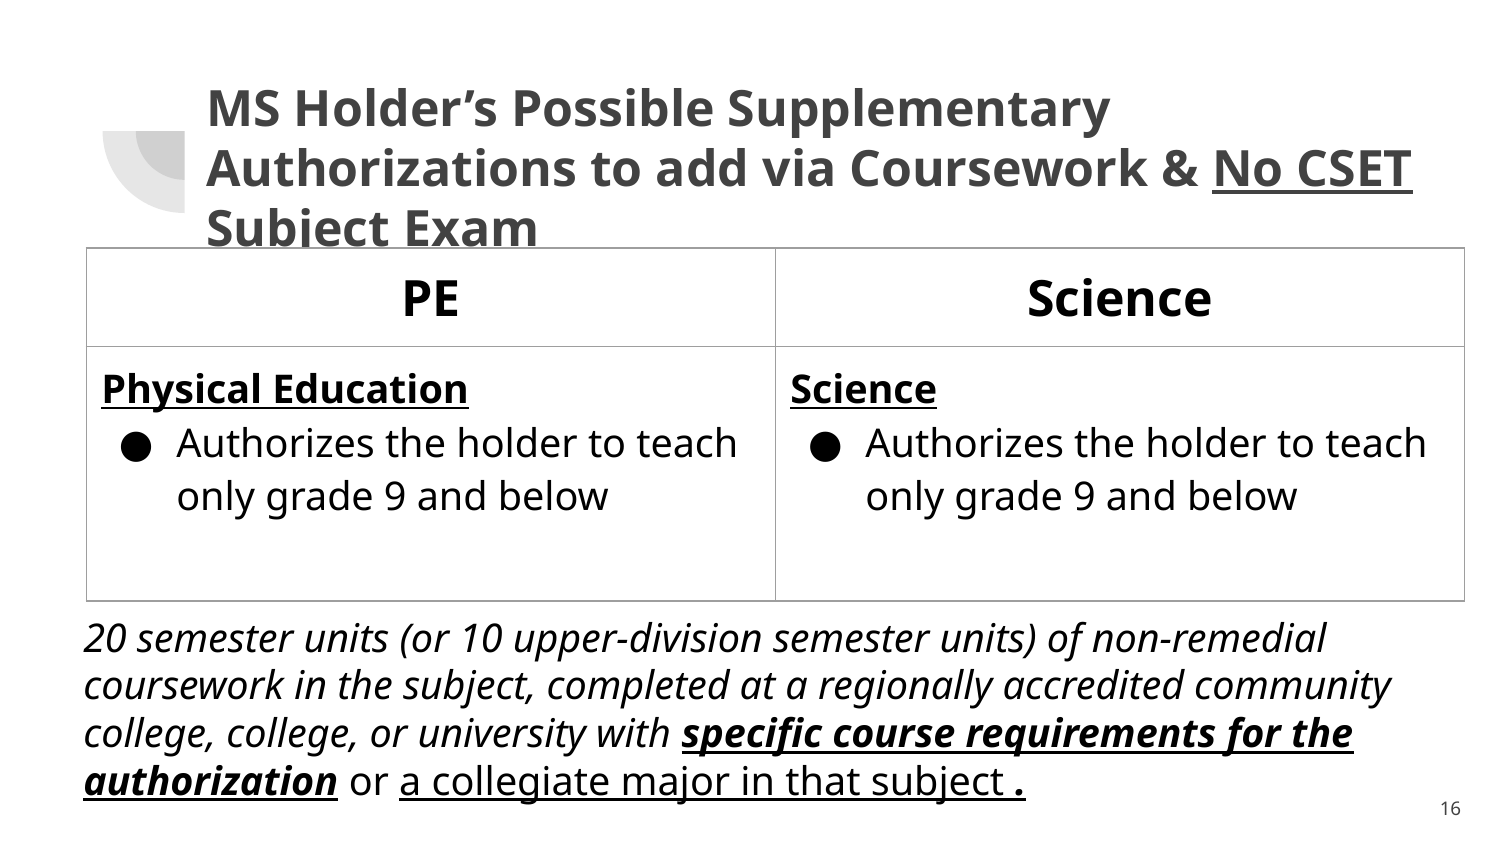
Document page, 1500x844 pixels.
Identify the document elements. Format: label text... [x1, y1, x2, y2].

table_cell Physical Education Authorizes the holder to teach only grade 9 and below [87, 347, 775, 600]
slide_number ‹#› [1386, 777, 1477, 842]
table_cell Science Authorizes the holder to teach only grade 9 and below [776, 347, 1464, 600]
title MS Holder’s Possible Supplementary Authorizations to add via Coursework & No CSET Subject Exam [191, 61, 1477, 230]
text_box 20 semester units (or 10 upper-division semester units) of non-remedial coursework in the subject, completed at a regionally accredited community college, college, or university with specific course requirements for the authorization or a collegiate major in that subject . [68, 617, 1456, 799]
table_header PE [87, 249, 775, 346]
table_header Science [776, 249, 1464, 346]
